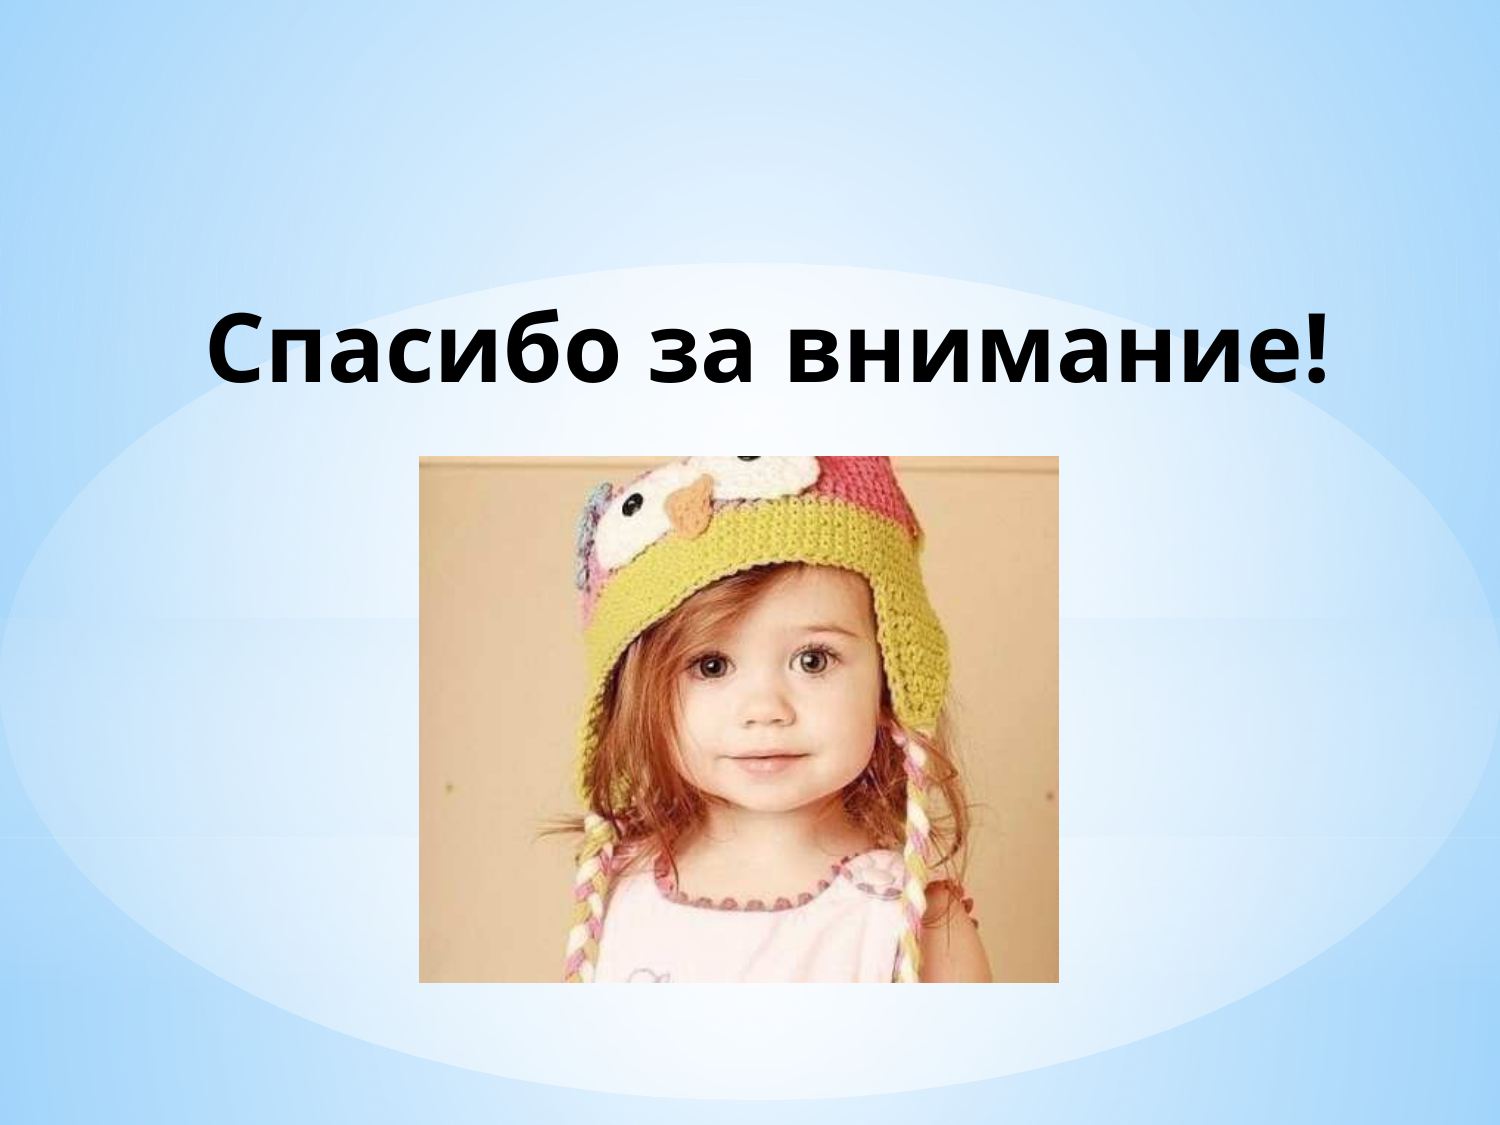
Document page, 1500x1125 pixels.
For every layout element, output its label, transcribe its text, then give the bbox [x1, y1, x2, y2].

picture [418, 455, 1059, 983]
title Спасибо за внимание! [171, 278, 1365, 467]
